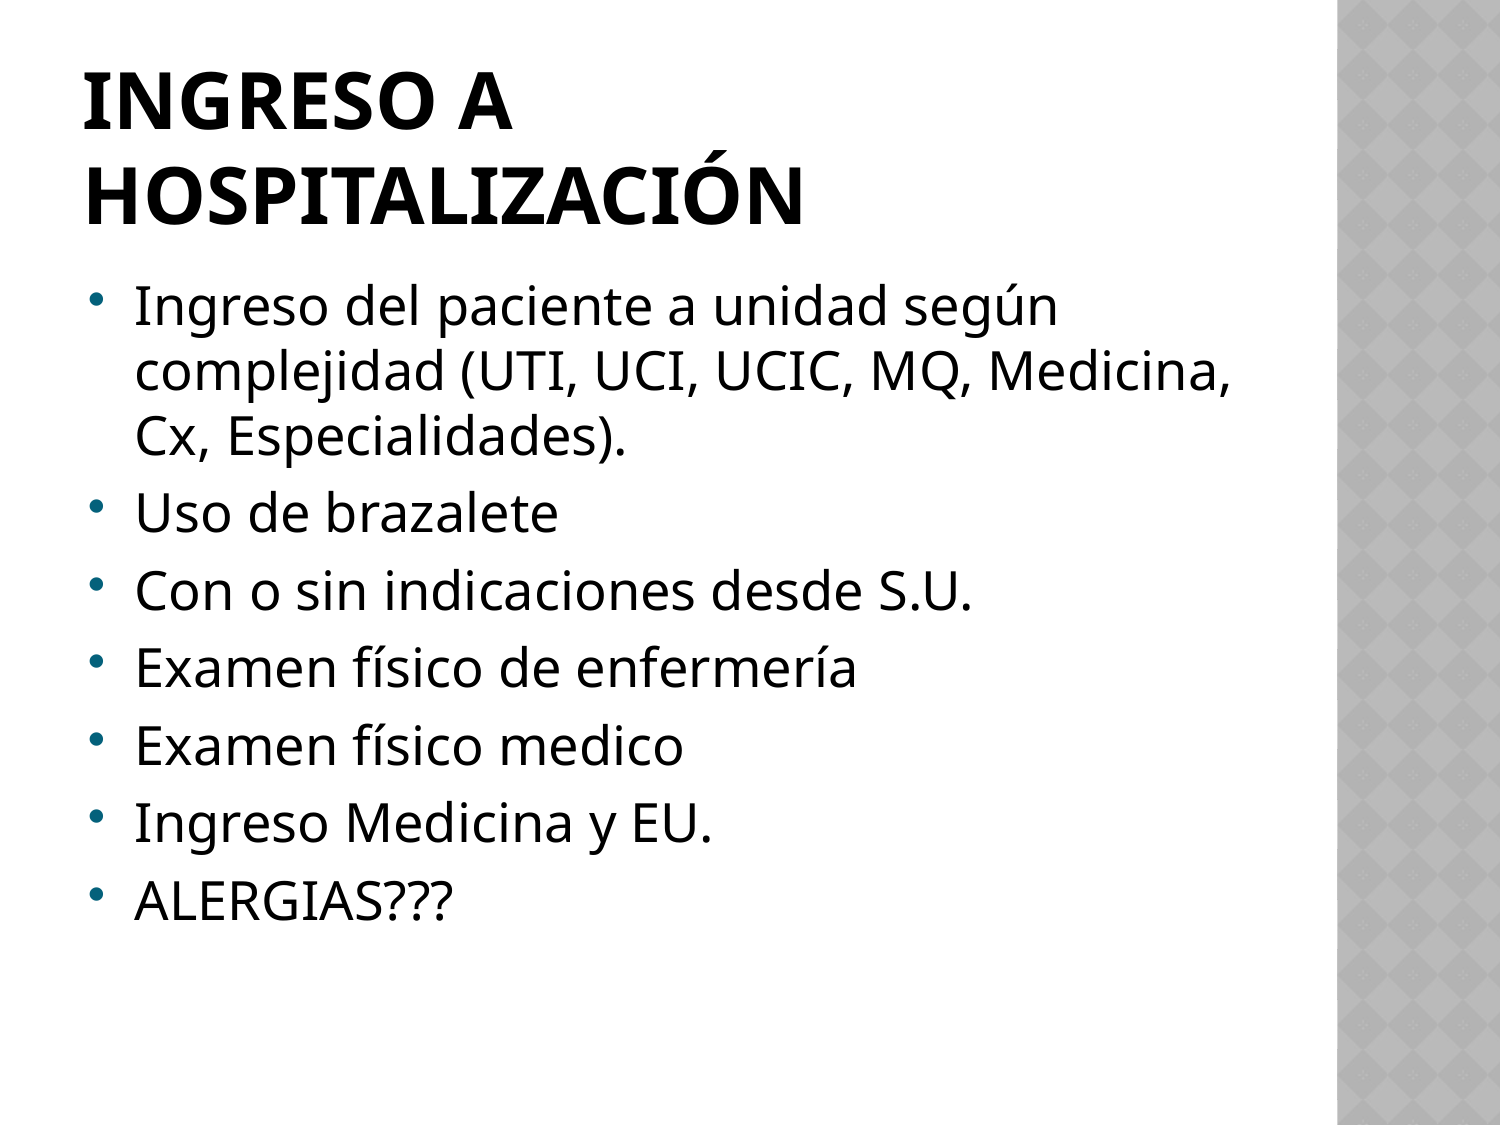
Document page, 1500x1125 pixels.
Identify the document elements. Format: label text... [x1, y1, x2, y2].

title Ingreso a Hospitalización [75, 52, 1263, 240]
list Ingreso del paciente a unidad según complejidad (UTI, UCI, UCIC, MQ, Medicina, Cx, Especialidades). Uso de brazalete Con o sin indicaciones desde S.U. Examen físico de enfermería Examen físico medico Ingreso Medicina y EU. ALERGIAS??? [75, 264, 1263, 1059]
